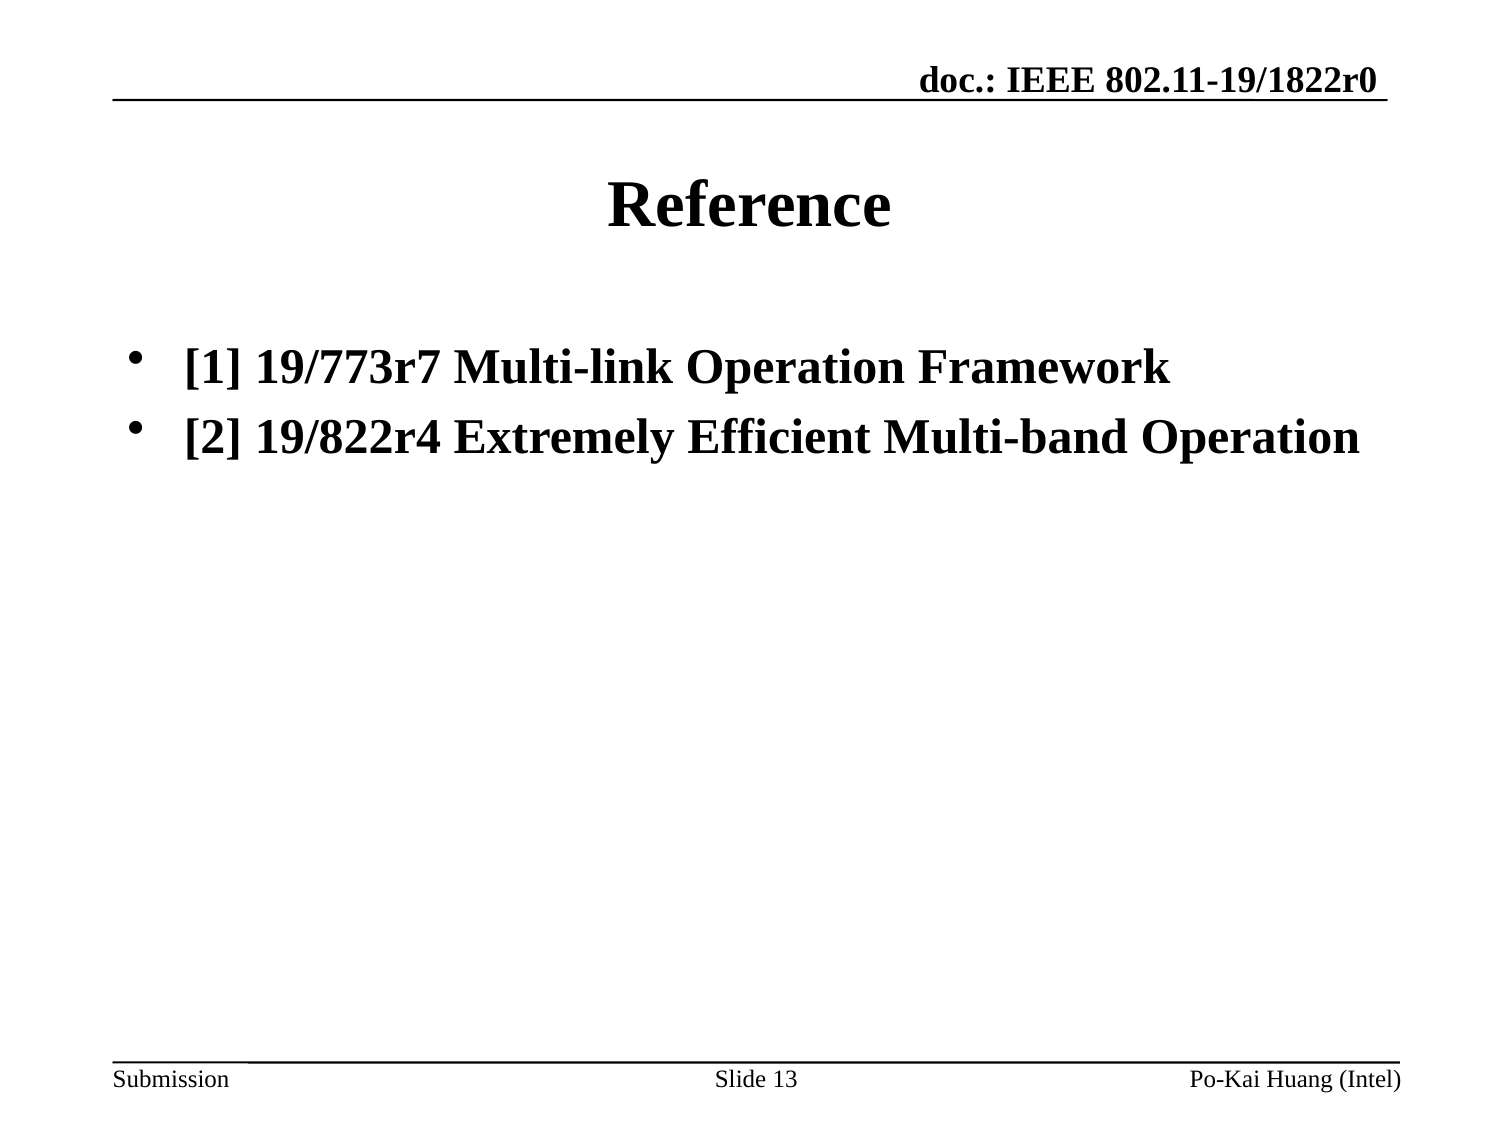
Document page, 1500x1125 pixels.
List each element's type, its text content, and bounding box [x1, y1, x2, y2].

list [1] 19/773r7 Multi-link Operation Framework [2] 19/822r4 Extremely Efficient Multi-band Operation [112, 326, 1388, 1002]
footer Po-Kai Huang (Intel) [1186, 1061, 1402, 1093]
title Reference [112, 112, 1388, 288]
slide_number Slide 13 [712, 1061, 800, 1093]
